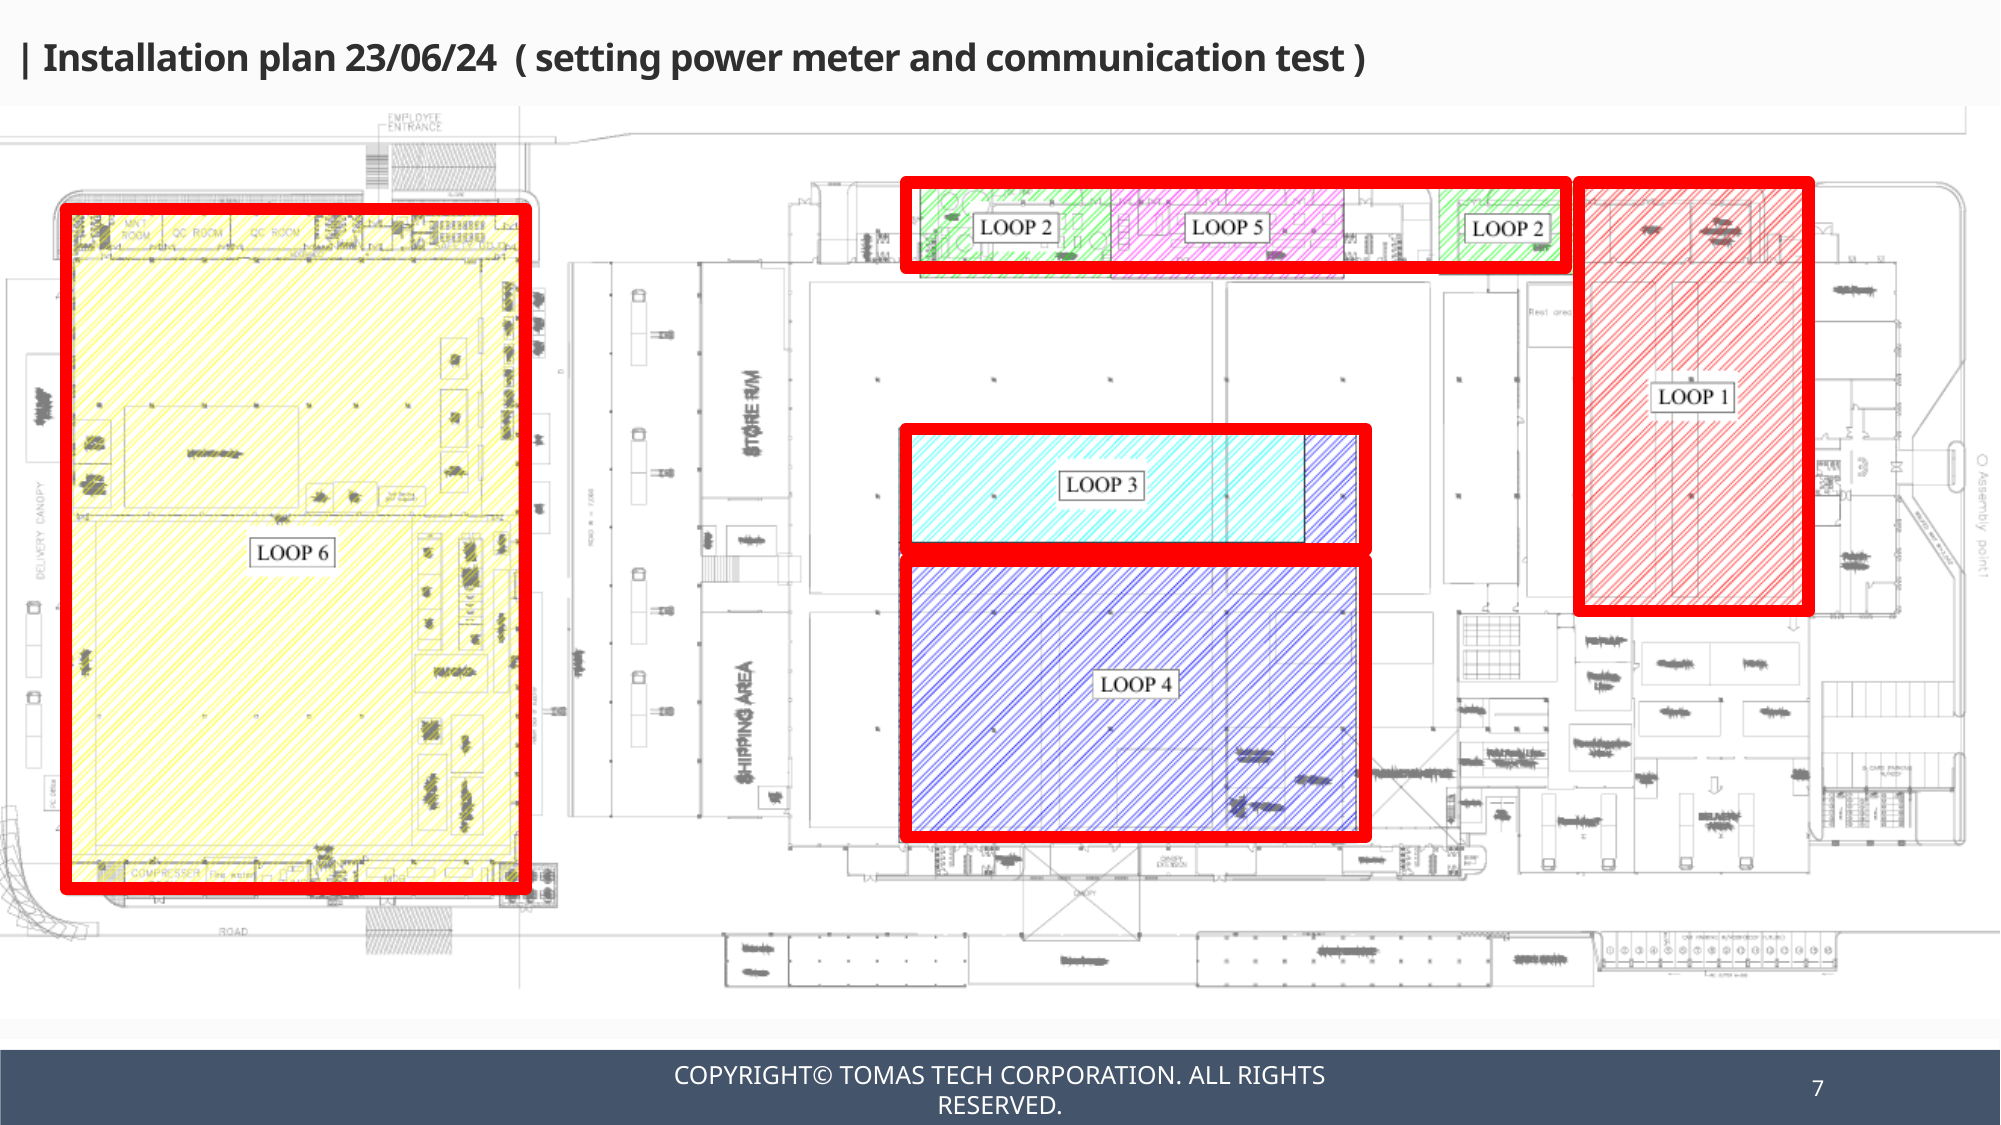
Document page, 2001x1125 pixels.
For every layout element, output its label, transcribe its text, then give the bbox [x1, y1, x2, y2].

footer Copyright© TOMAS TECH CORPORATION. All rights reserved. [604, 1059, 1396, 1120]
picture [0, 105, 2000, 1020]
text_box | Installation plan 23/06/24 ( setting power meter and communication test ) [0, 30, 1940, 87]
slide_number 7 [1624, 1059, 1840, 1120]
